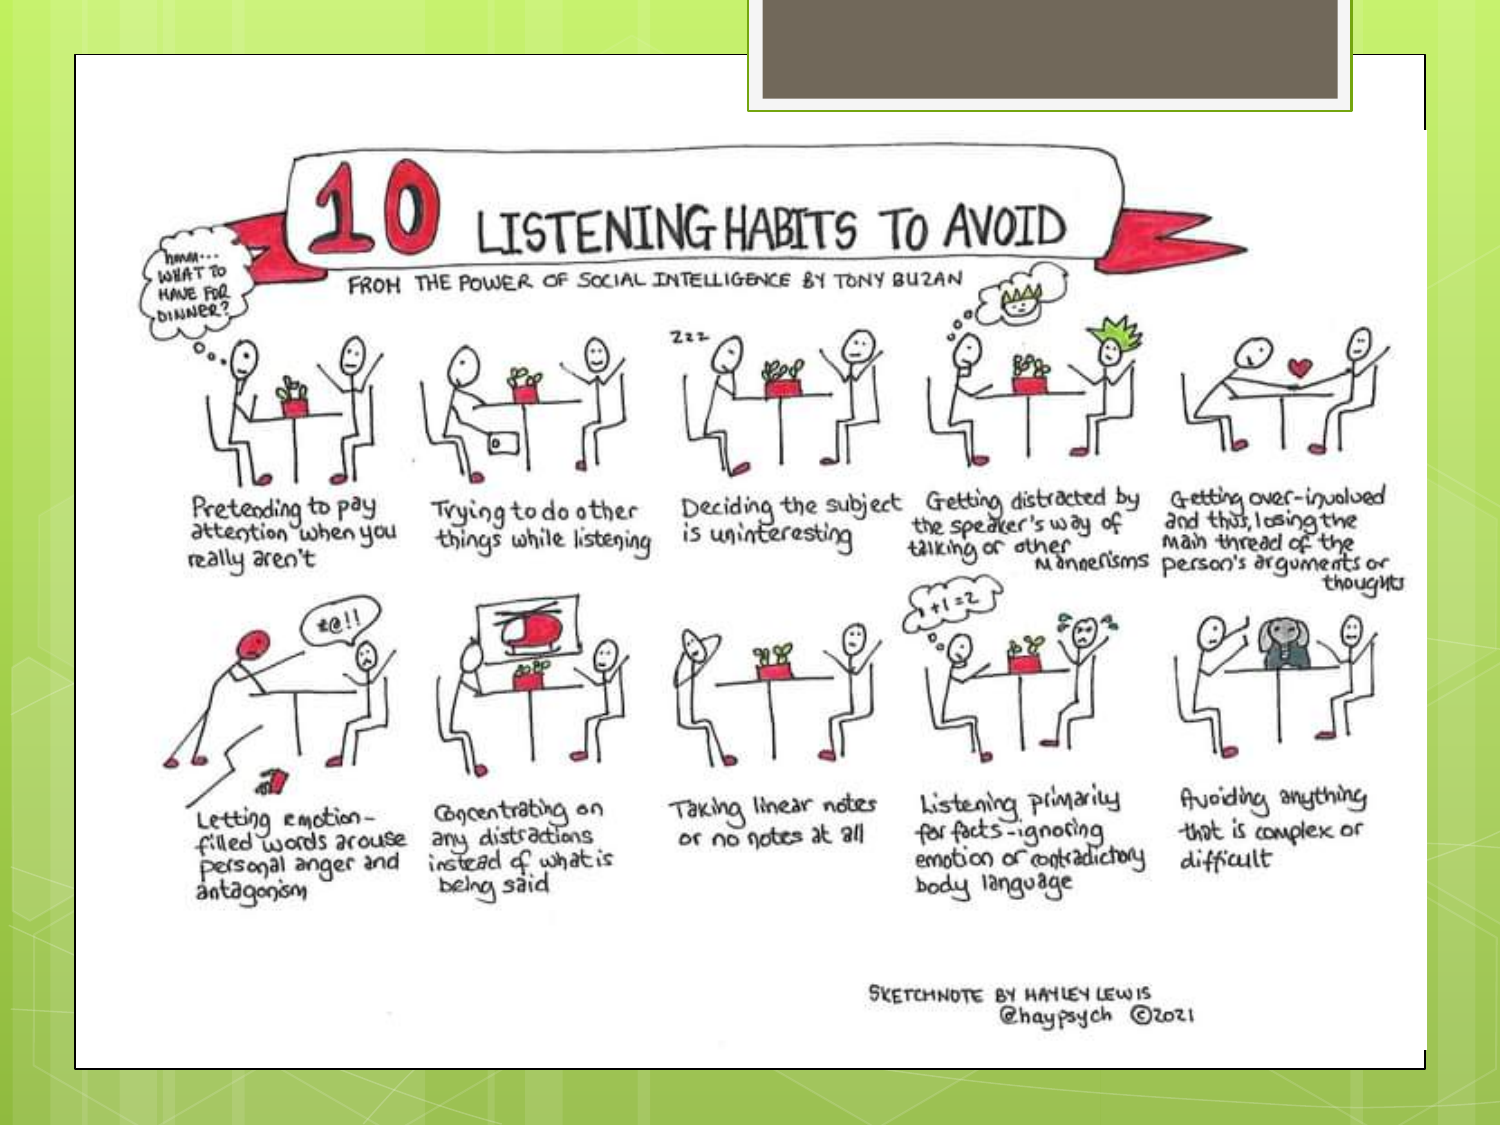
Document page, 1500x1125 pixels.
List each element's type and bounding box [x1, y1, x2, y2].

picture [126, 130, 1427, 1051]
